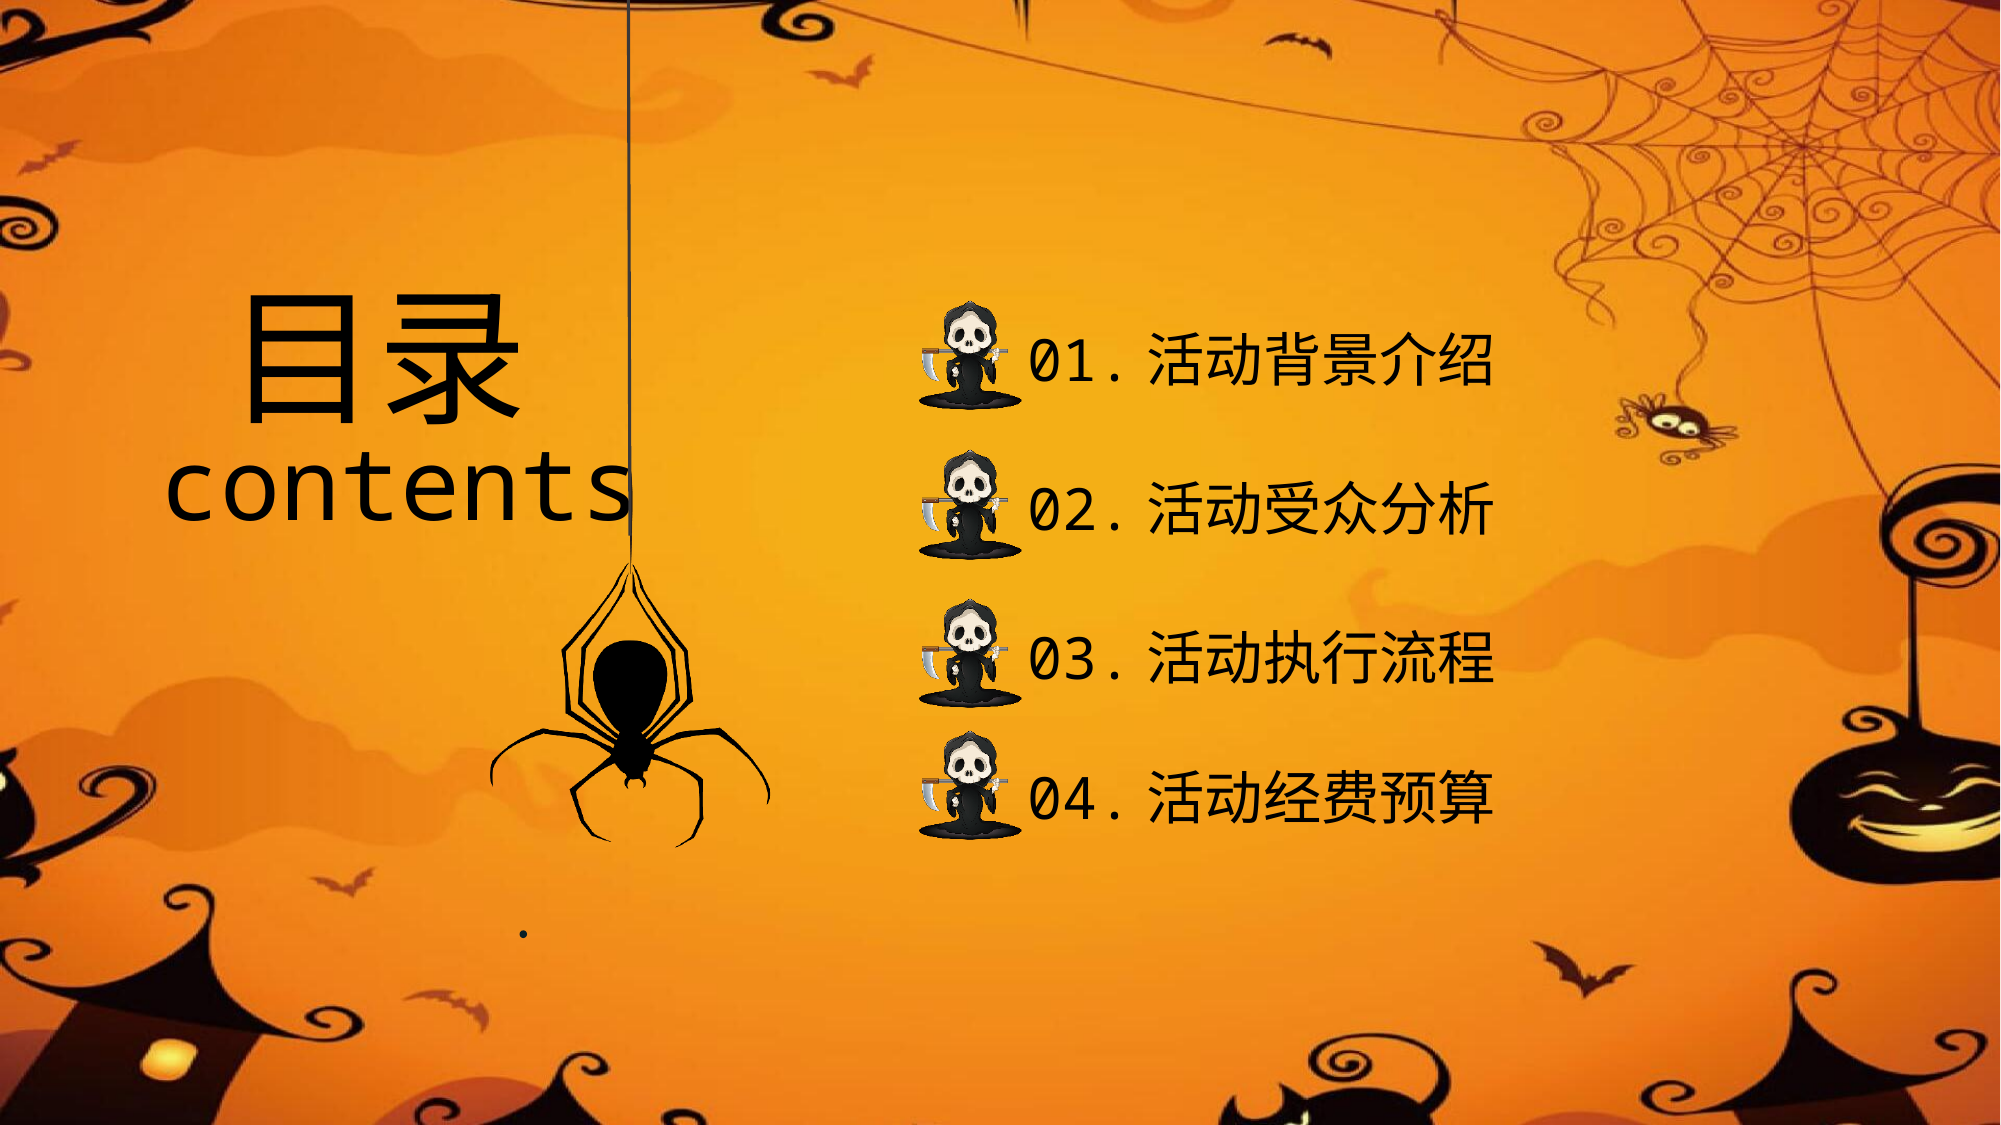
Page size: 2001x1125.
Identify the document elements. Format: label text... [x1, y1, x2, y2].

text_box 02.活动受众分析 [1028, 443, 1536, 551]
text_box 01.活动背景介绍 [1028, 294, 1536, 402]
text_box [400, 0, 857, 886]
text_box contents [145, 412, 400, 548]
text_box [519, 930, 528, 939]
text_box 04.活动经费预算 [1028, 747, 1536, 840]
text_box 03.活动执行流程 [1028, 592, 1536, 700]
picture [0, 0, 2001, 1125]
text_box 目录 [212, 255, 400, 412]
